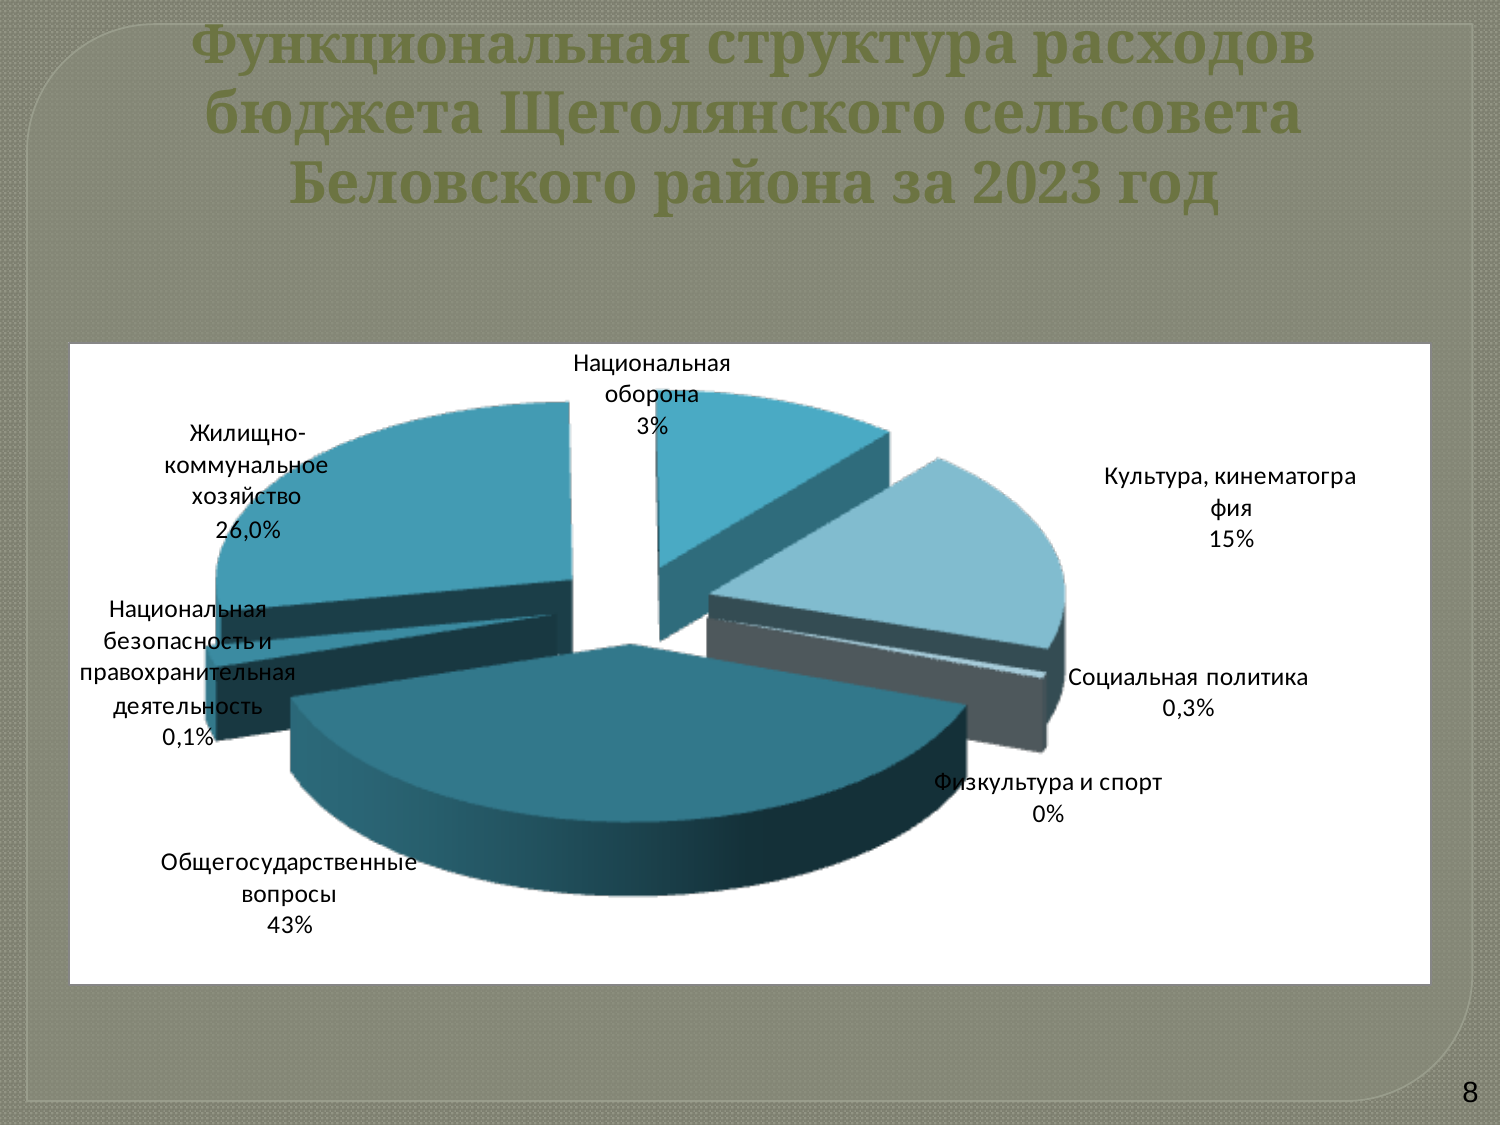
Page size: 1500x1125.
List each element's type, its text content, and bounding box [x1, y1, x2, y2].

title Функциональная структура расходов бюджета Щеголянского сельсовета Беловского района за 2023 год [75, 37, 1425, 223]
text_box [58, 331, 1440, 995]
slide_number 8 [1417, 1068, 1494, 1114]
